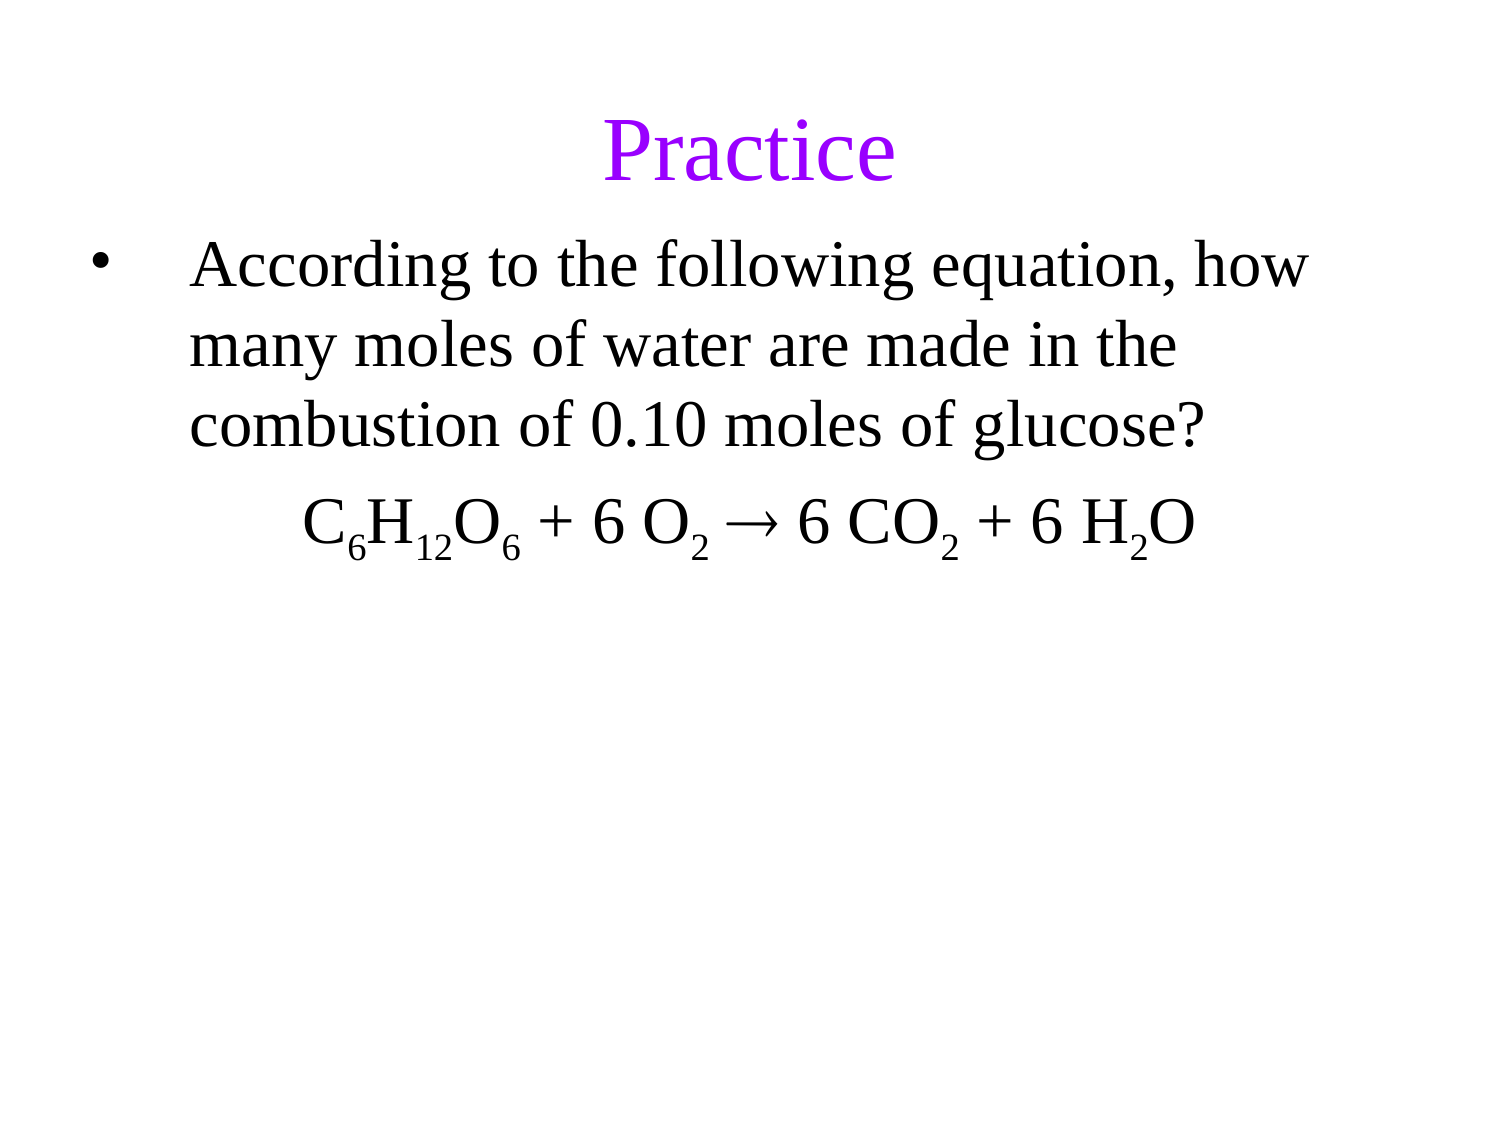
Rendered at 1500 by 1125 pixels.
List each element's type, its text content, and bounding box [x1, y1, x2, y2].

text_box Practice [112, 49, 1388, 212]
text_box According to the following equation, how many moles of water are made in the combustion of 0.10 moles of glucose? C6H12O6 + 6 O2  6 CO2 + 6 H2O [74, 212, 1425, 1025]
